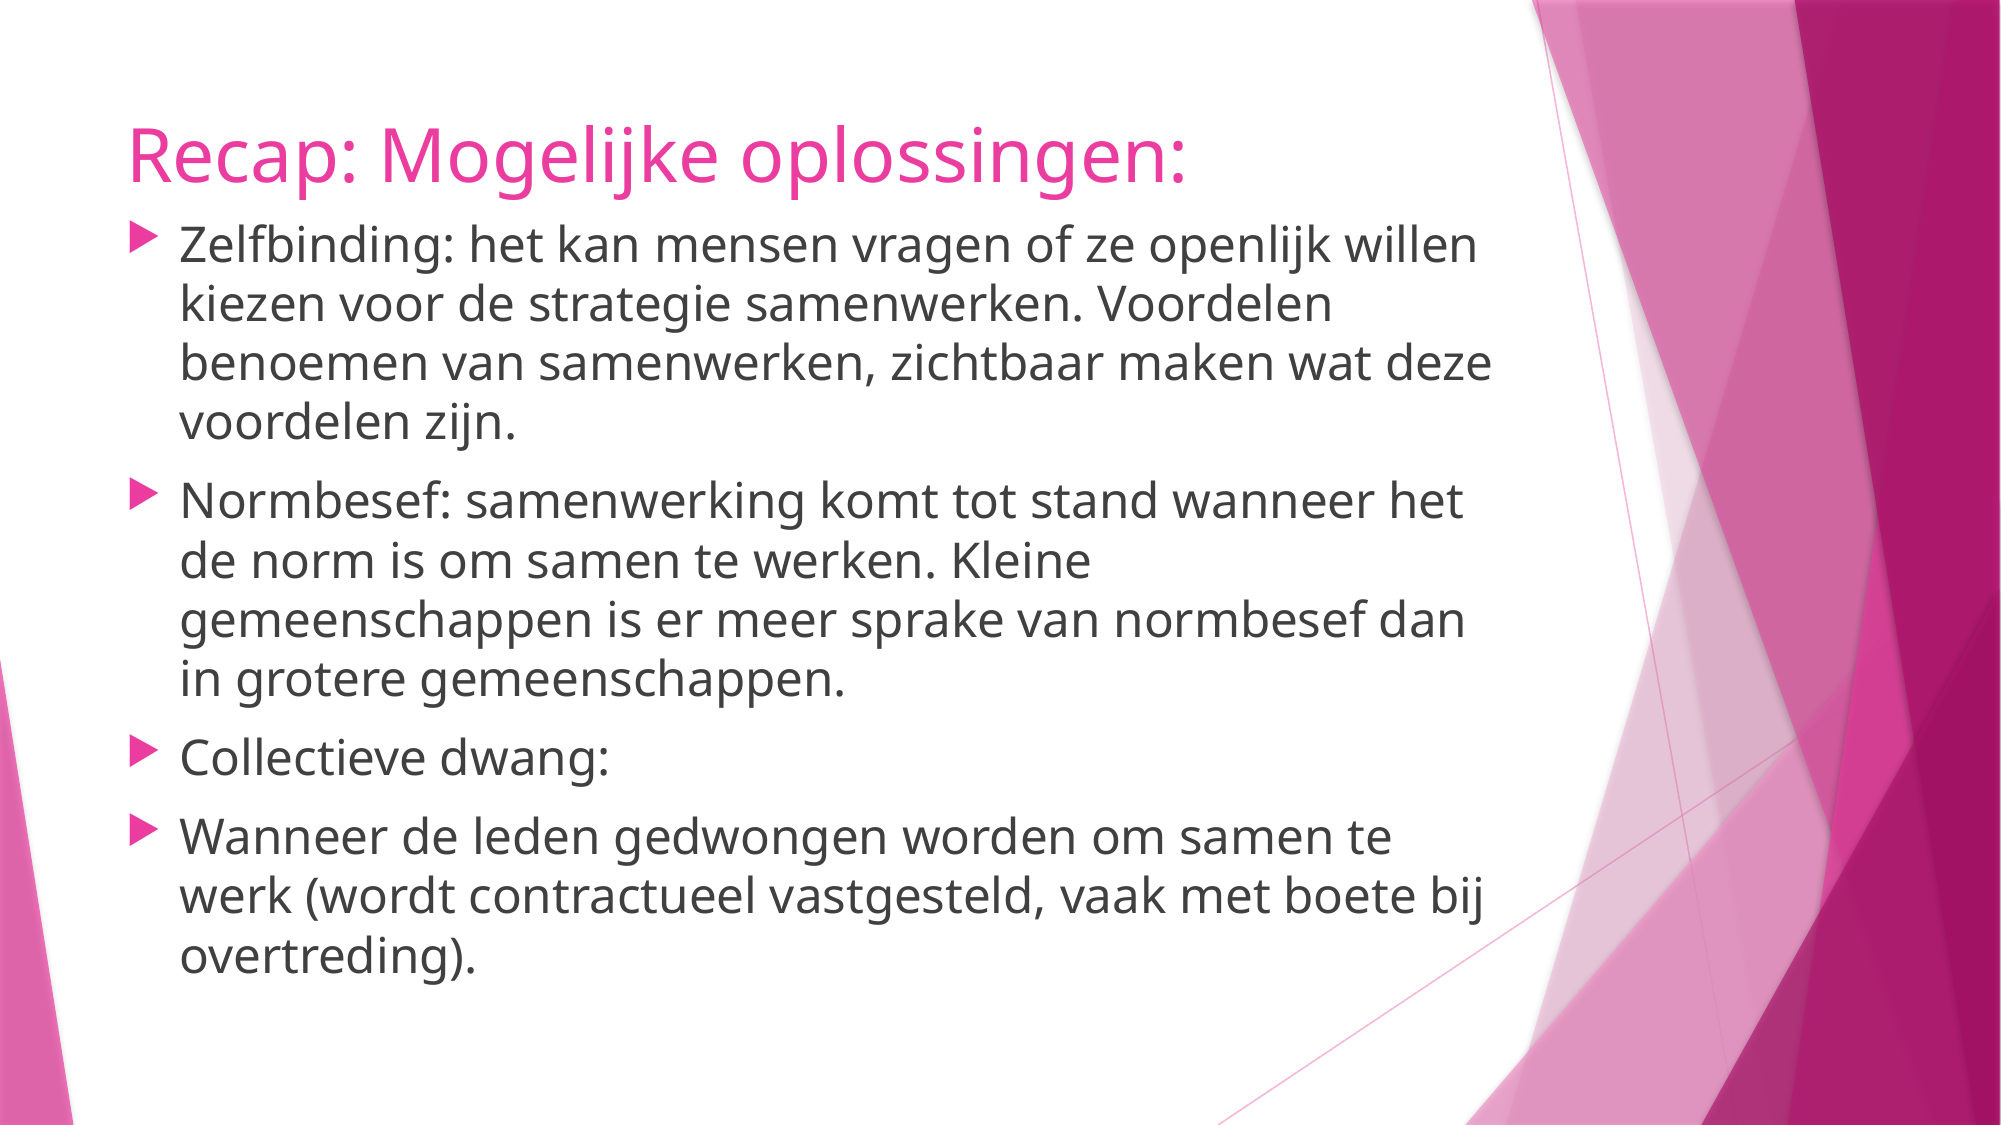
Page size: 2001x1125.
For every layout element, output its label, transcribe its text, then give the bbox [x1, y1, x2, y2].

list Zelfbinding: het kan mensen vragen of ze openlijk willen kiezen voor de strategie samenwerken. Voordelen benoemen van samenwerken, zichtbaar maken wat deze voordelen zijn. Normbesef: samenwerking komt tot stand wanneer het de norm is om samen te werken. Kleine gemeenschappen is er meer sprake van normbesef dan in grotere gemeenschappen. Collectieve dwang: Wanneer de leden gedwongen worden om samen te werk (wordt contractueel vastgesteld, vaak met boete bij overtreding). [111, 205, 1522, 992]
title Recap: Mogelijke oplossingen: [111, 99, 1522, 205]
